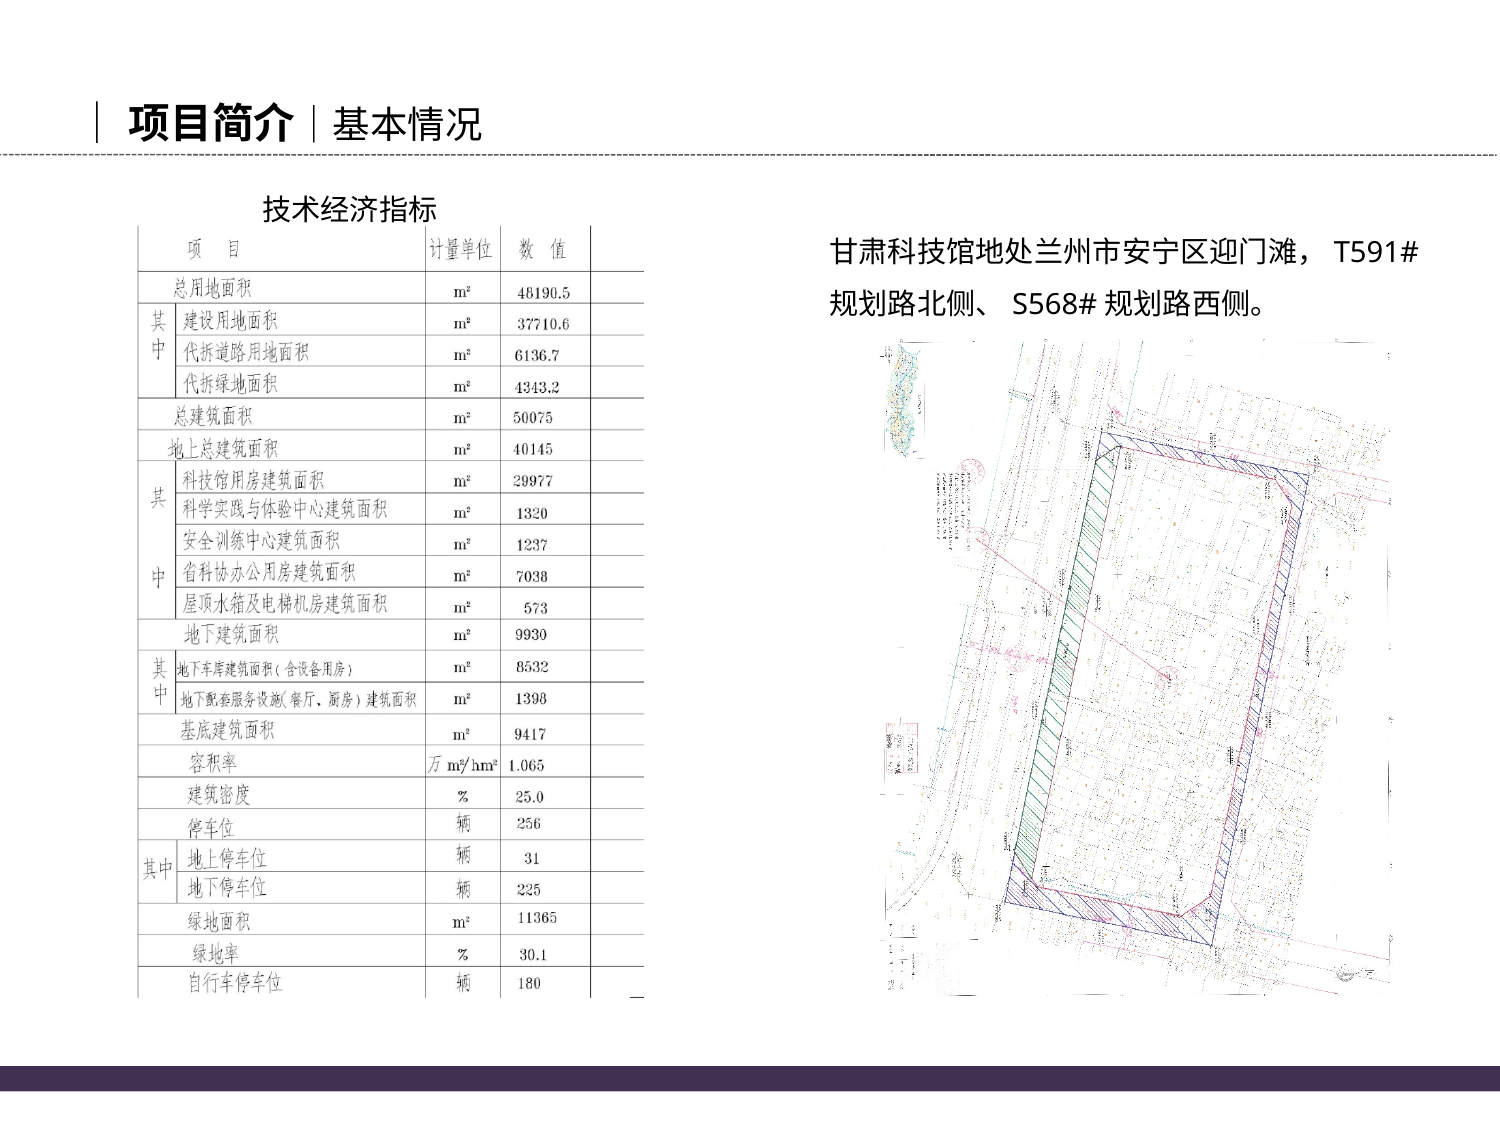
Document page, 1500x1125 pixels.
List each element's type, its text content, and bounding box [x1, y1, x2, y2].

text_box │项目简介│基本情况 [61, 89, 613, 155]
text_box [0, 1066, 1500, 1092]
text_box 技术经济指标 [247, 166, 472, 234]
text_box 甘肃科技馆地处兰州市安宁区迎门滩，T591#规划路北侧、S568#规划路西侧。 [814, 207, 1465, 328]
picture [879, 337, 1395, 996]
picture [0, 222, 782, 1002]
